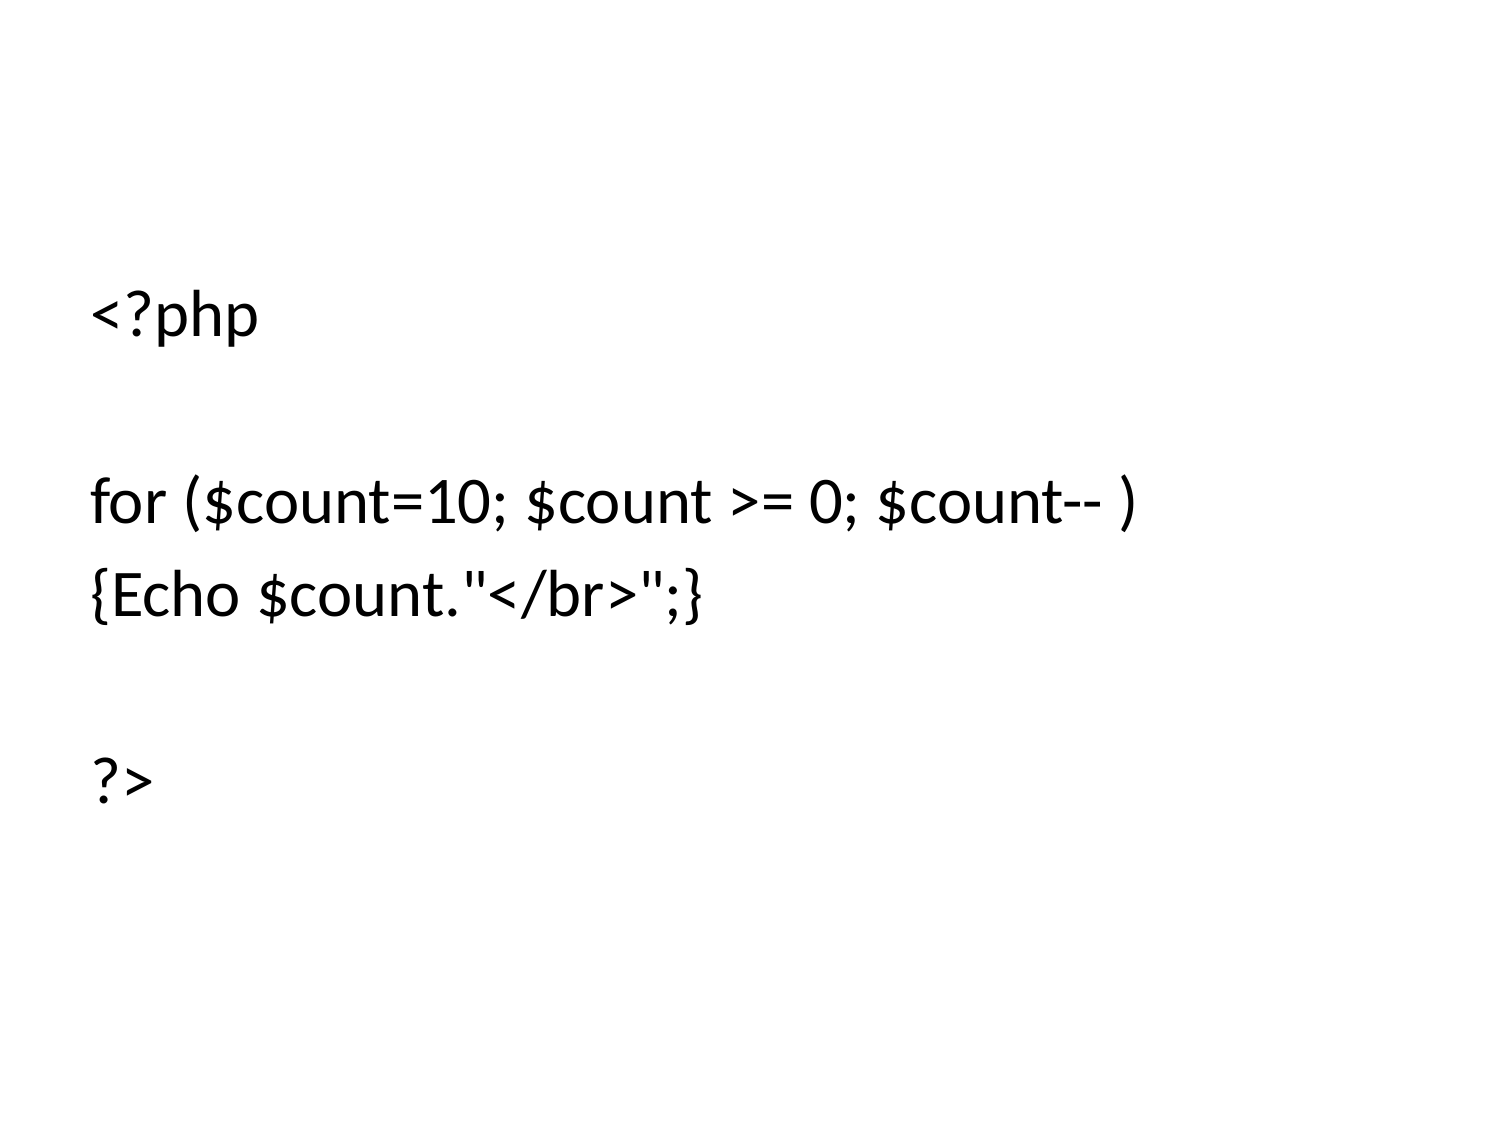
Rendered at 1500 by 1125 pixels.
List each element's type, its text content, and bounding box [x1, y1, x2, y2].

list <?php for ($count=10; $count >= 0; $count-- ) {Echo $count."</br>";} ?> [75, 262, 1425, 1005]
